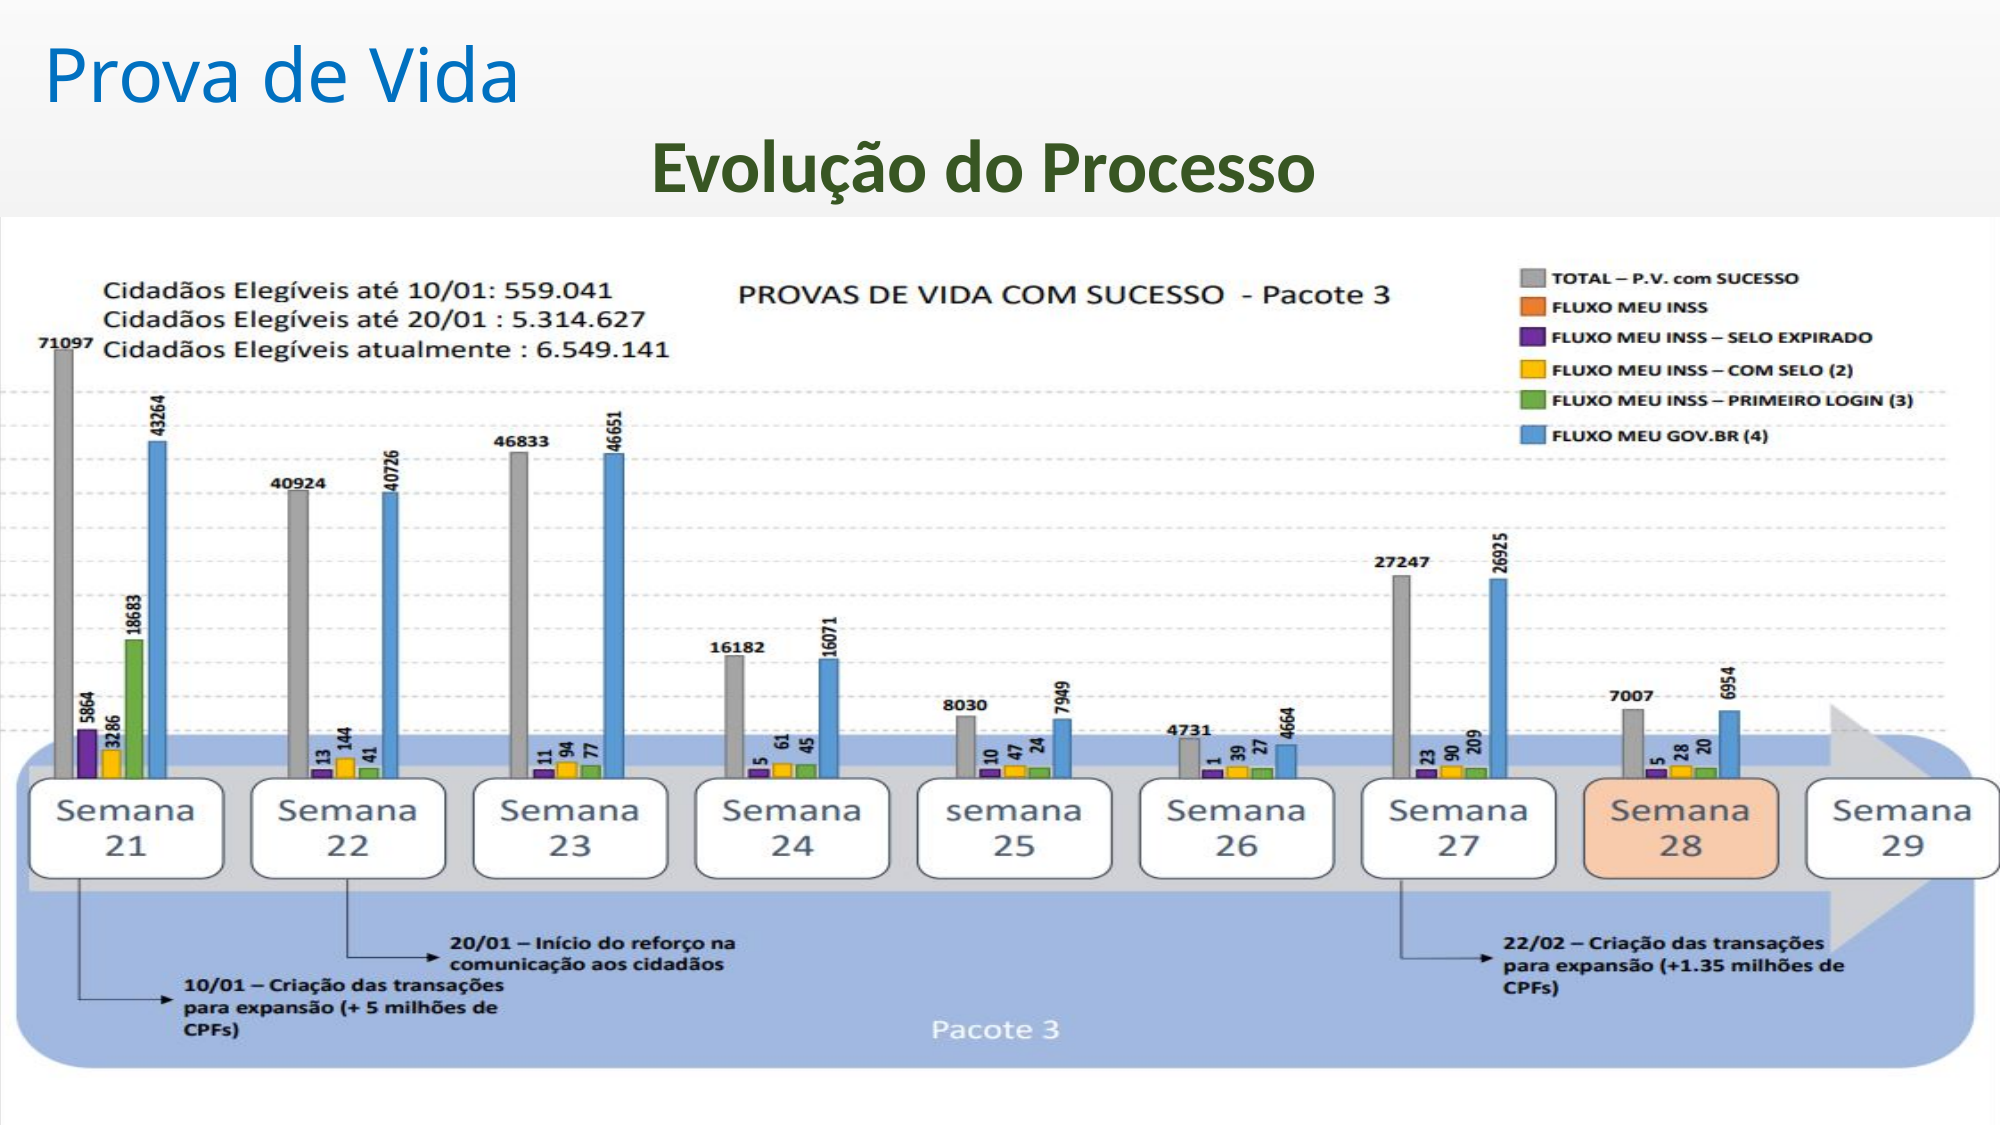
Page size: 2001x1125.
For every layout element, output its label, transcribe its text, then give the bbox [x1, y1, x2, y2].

text_box Prova de Vida Evolução do Processo [28, 20, 1941, 216]
picture [0, 217, 2000, 1125]
